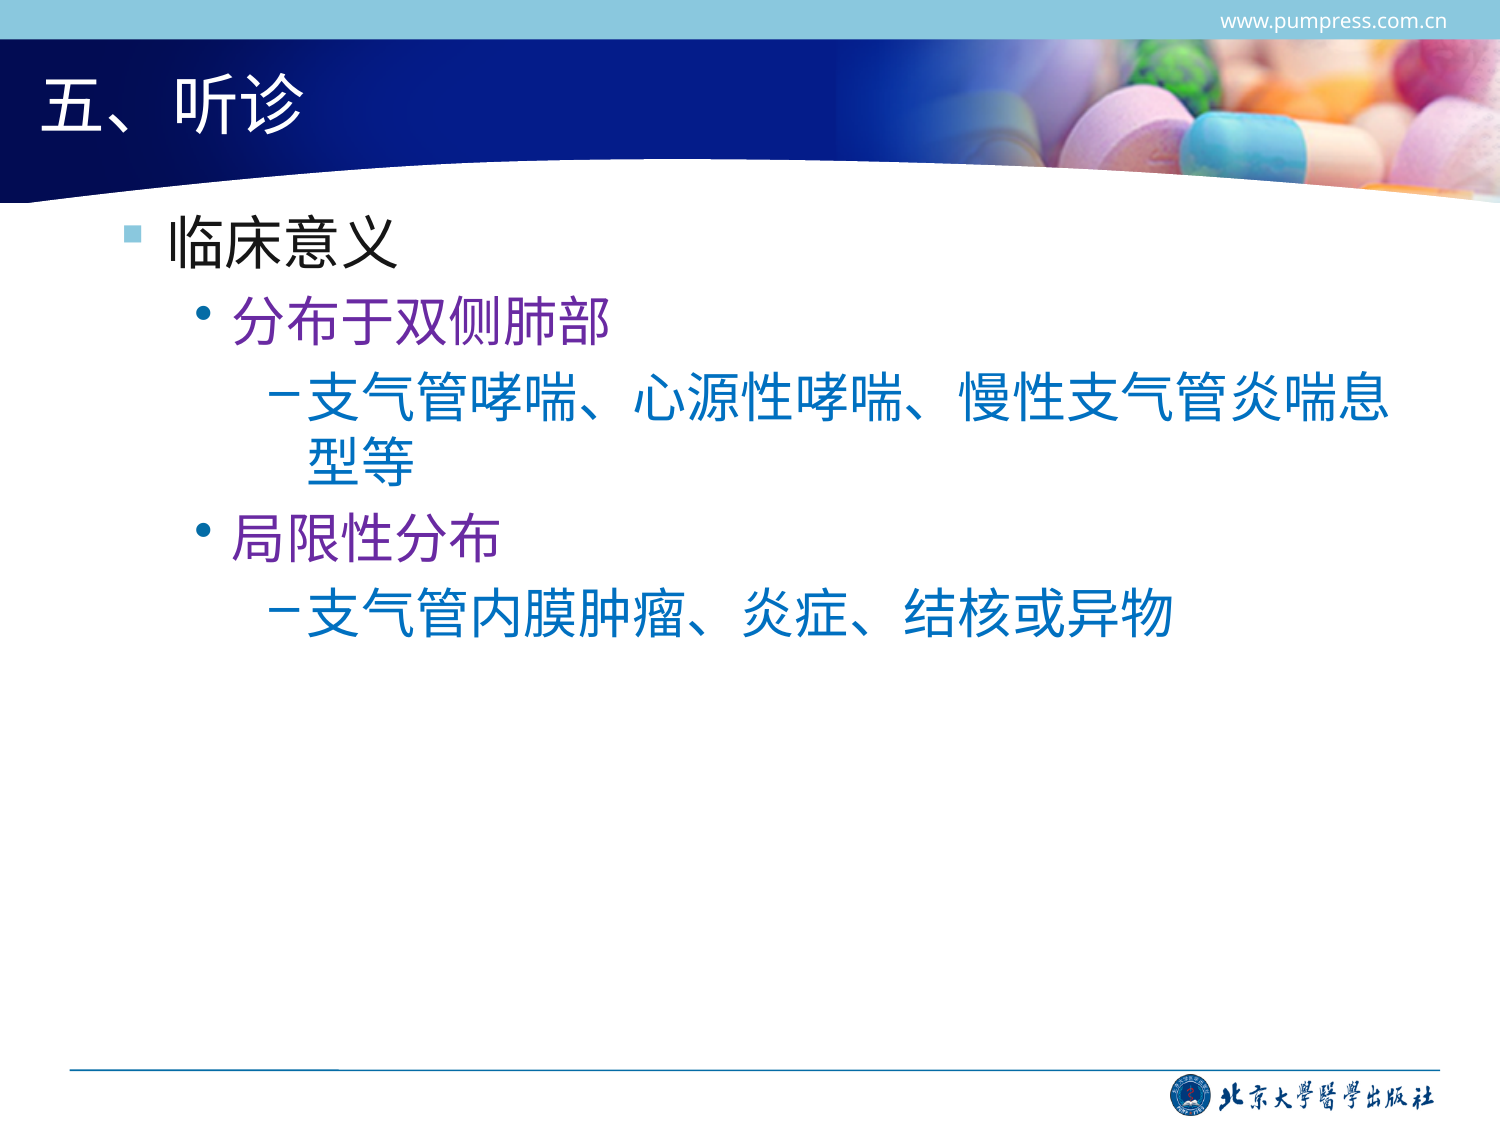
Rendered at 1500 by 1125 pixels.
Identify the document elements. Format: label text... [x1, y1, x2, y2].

title 五、听诊 [23, 56, 1349, 149]
slide_number www.pumpress.com.cn [1024, 0, 1463, 38]
list 临床意义 分布于双侧肺部 支气管哮喘、心源性哮喘、慢性支气管炎喘息型等 局限性分布 支气管内膜肿瘤、炎症、结核或异物 [29, 199, 1442, 1025]
picture [0, 40, 1500, 203]
picture [1170, 1074, 1436, 1118]
